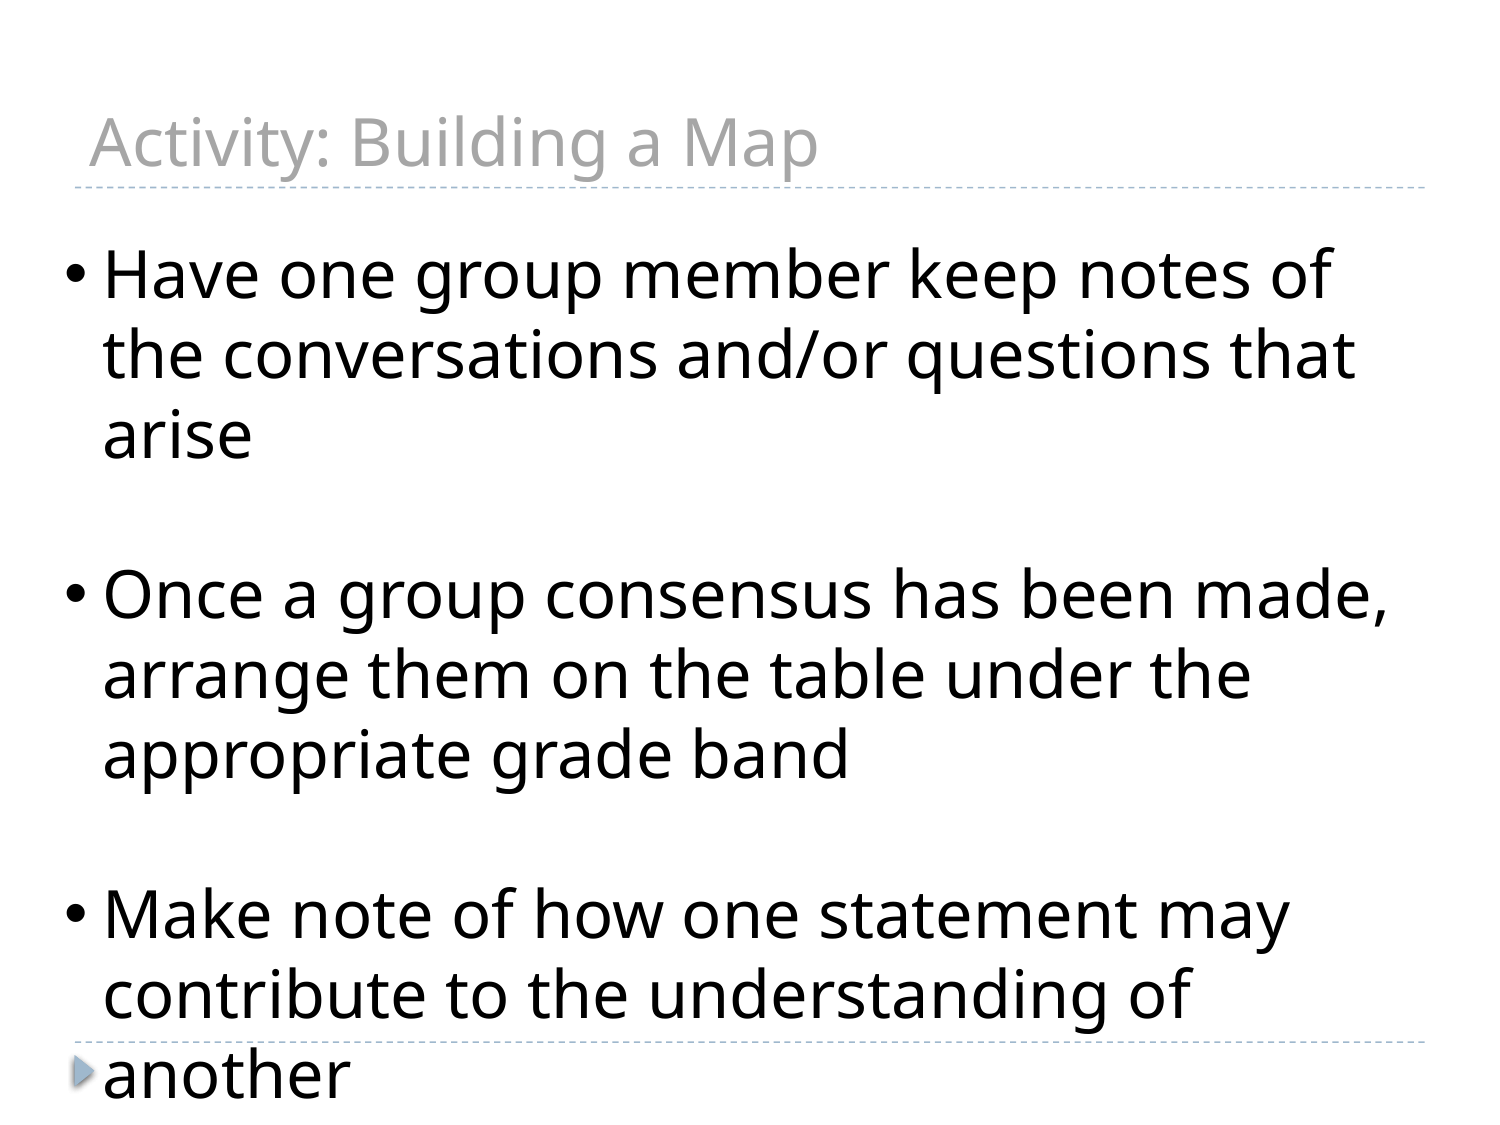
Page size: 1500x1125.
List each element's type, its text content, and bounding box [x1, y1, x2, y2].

title Activity: Building a Map [75, 37, 1425, 188]
text_box Have one group member keep notes of the conversations and/or questions that arise Once a group consensus has been made, arrange them on the table under the appropriate grade band Make note of how one statement may contribute to the understanding of another [50, 224, 1450, 1120]
